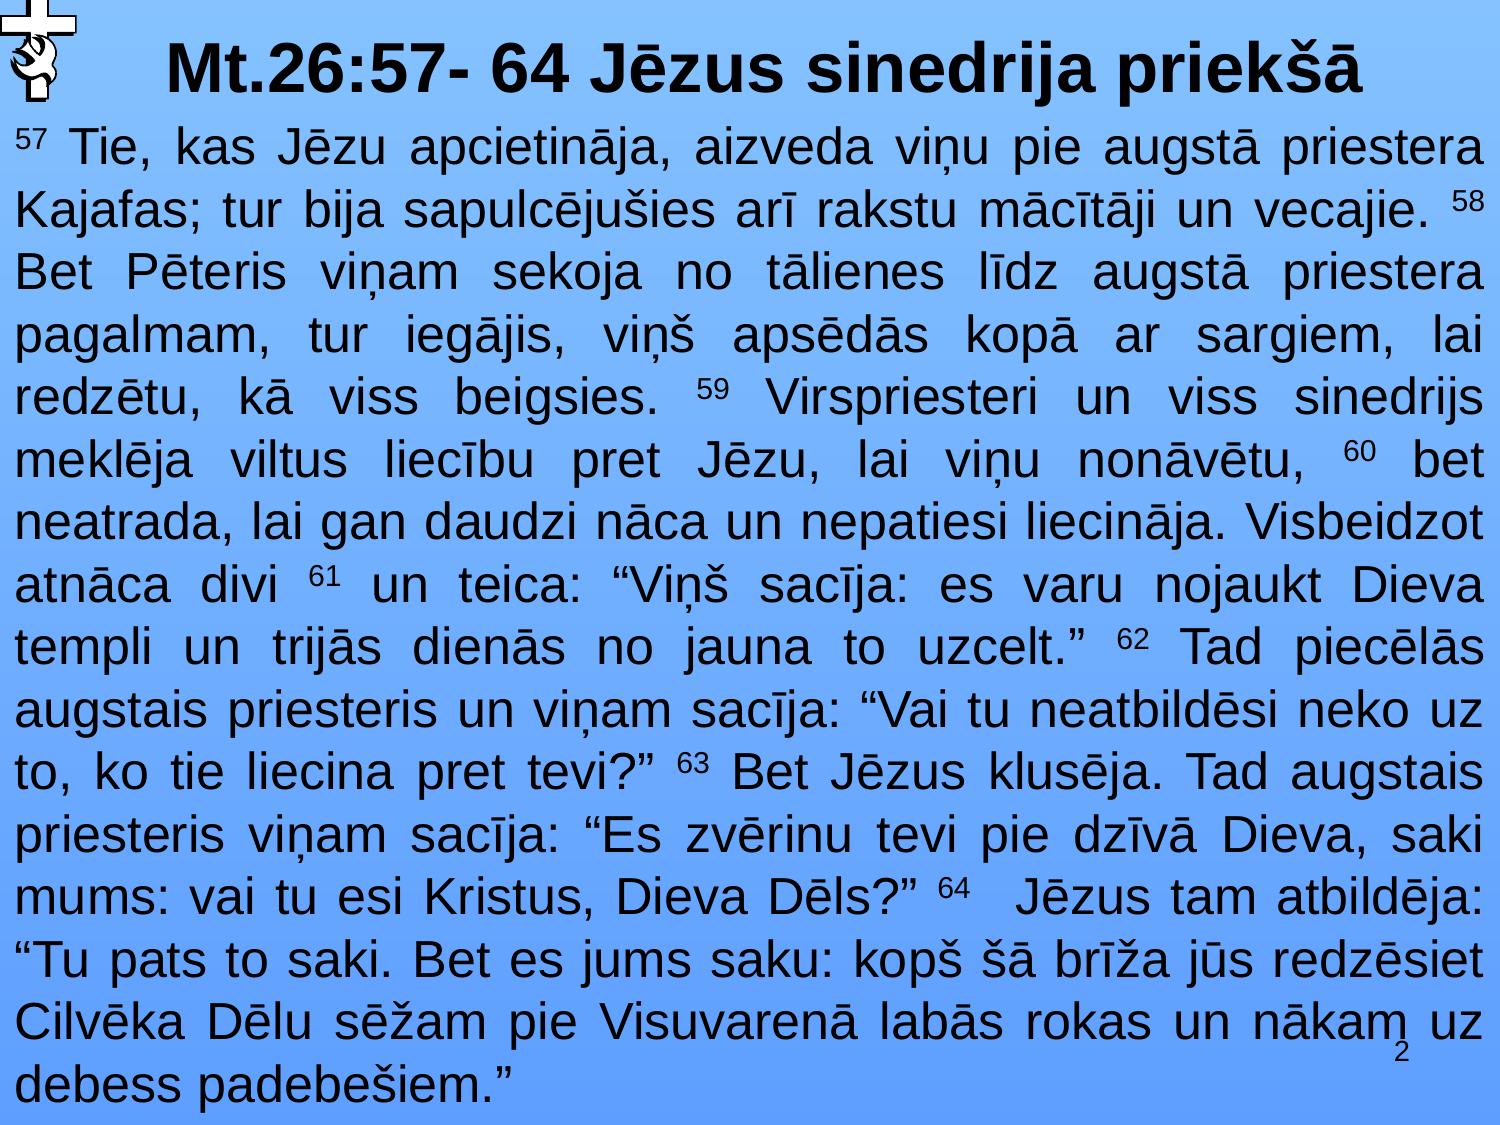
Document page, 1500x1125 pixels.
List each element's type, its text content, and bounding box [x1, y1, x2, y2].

picture [0, 0, 77, 103]
title Mt.26:57- 64 Jēzus sinedrija priekšā [80, 0, 1500, 105]
text_box 57 Tie, kas Jēzu apcietināja, aizveda viņu pie augstā priestera Kajafas; tur bija sapulcējušies arī rakstu mācītāji un vecajie. 58 Bet Pēteris viņam sekoja no tālienes līdz augstā priestera pagalmam, tur iegājis, viņš apsēdās kopā ar sargiem, lai redzētu, kā viss beigsies. 59 Virspriesteri un viss sinedrijs meklēja viltus liecību pret Jēzu, lai viņu nonāvētu, 60 bet neatrada, lai gan daudzi nāca un nepatiesi liecināja. Visbeidzot atnāca divi 61 un teica: “Viņš sacīja: es varu nojaukt Dieva templi un trijās dienās no jauna to uzcelt.” 62 Tad piecēlās augstais priesteris un viņam sacīja: “Vai tu neatbildēsi neko uz to, ko tie liecina pret tevi?” 63 Bet Jēzus klusēja. Tad augstais priesteris viņam sacīja: “Es zvērinu tevi pie dzīvā Dieva, saki mums: vai tu esi Kristus, Dieva Dēls?” 64 Jēzus tam atbildēja: “Tu pats to saki. Bet es jums saku: kopš šā brīža jūs redzēsiet Cilvēka Dēlu sēžam pie Visuvarenā labās rokas un nākam uz debess padebešiem.” [0, 105, 1500, 1120]
